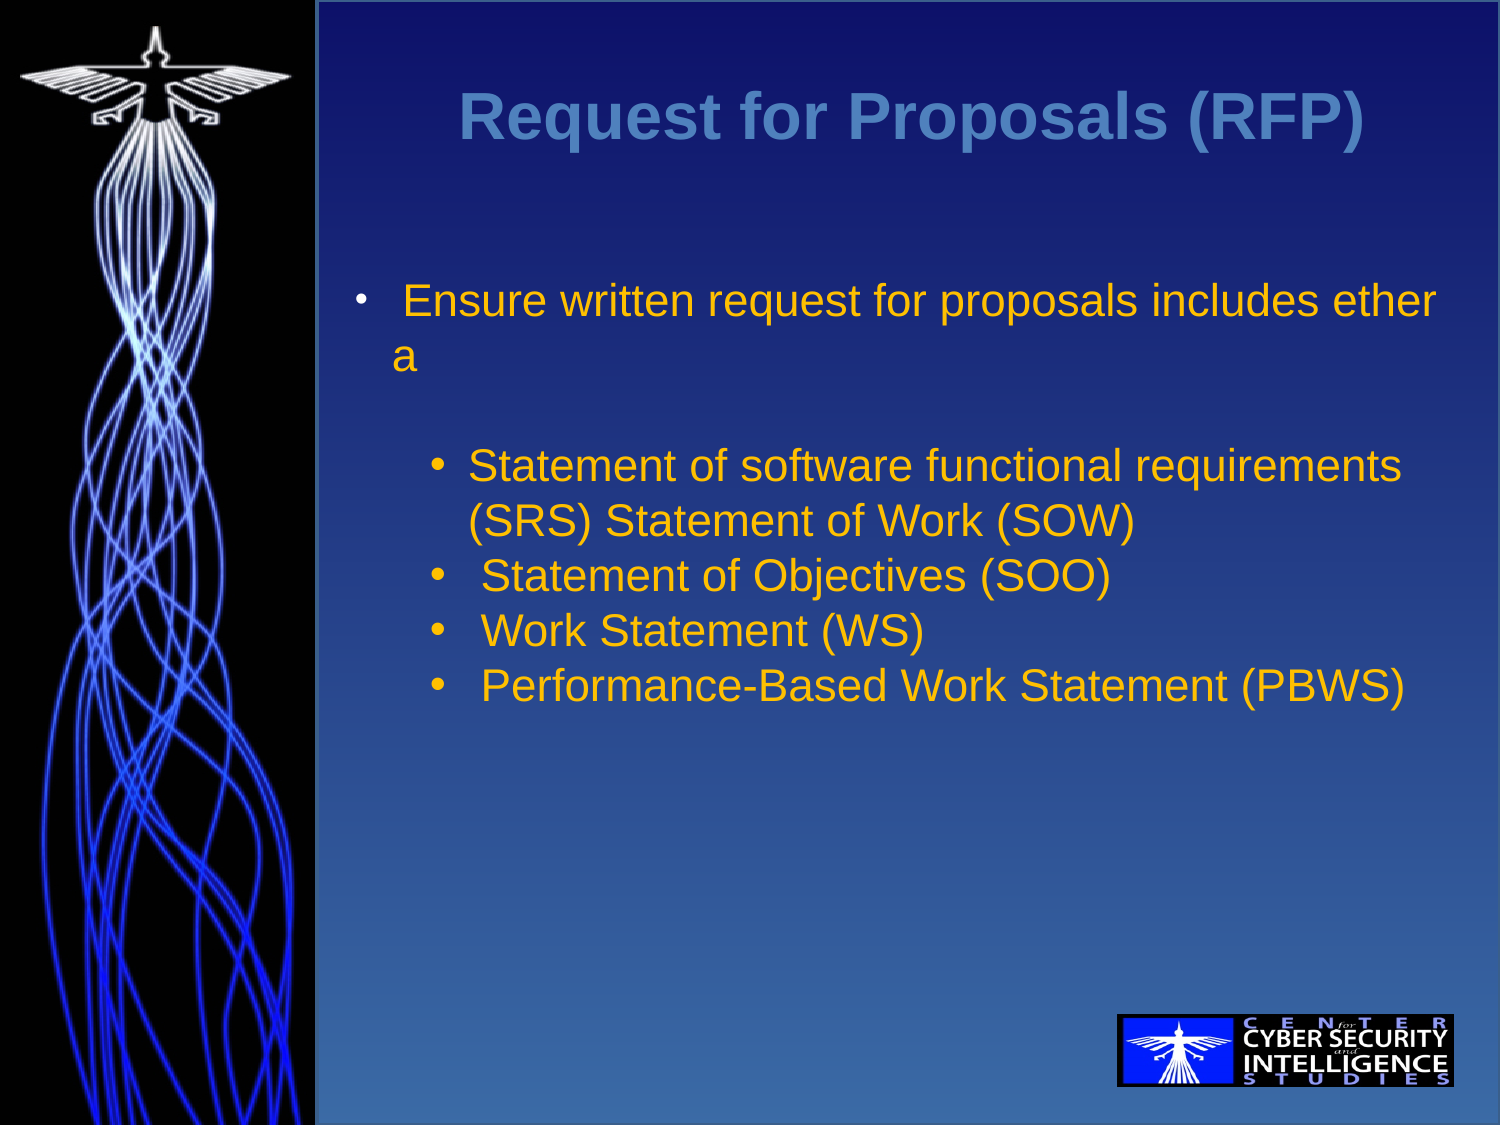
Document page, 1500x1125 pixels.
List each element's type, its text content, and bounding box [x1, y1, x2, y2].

text_box Ensure written request for proposals includes ether a Statement of software functional requirements (SRS) Statement of Work (SOW) Statement of Objectives (SOO) Work Statement (WS) Performance-Based Work Statement (PBWS) [338, 262, 1463, 975]
text_box [317, 0, 1500, 1125]
title Request for Proposals (RFP) [362, 62, 1463, 163]
picture [1117, 1013, 1455, 1087]
picture [0, 0, 316, 1125]
